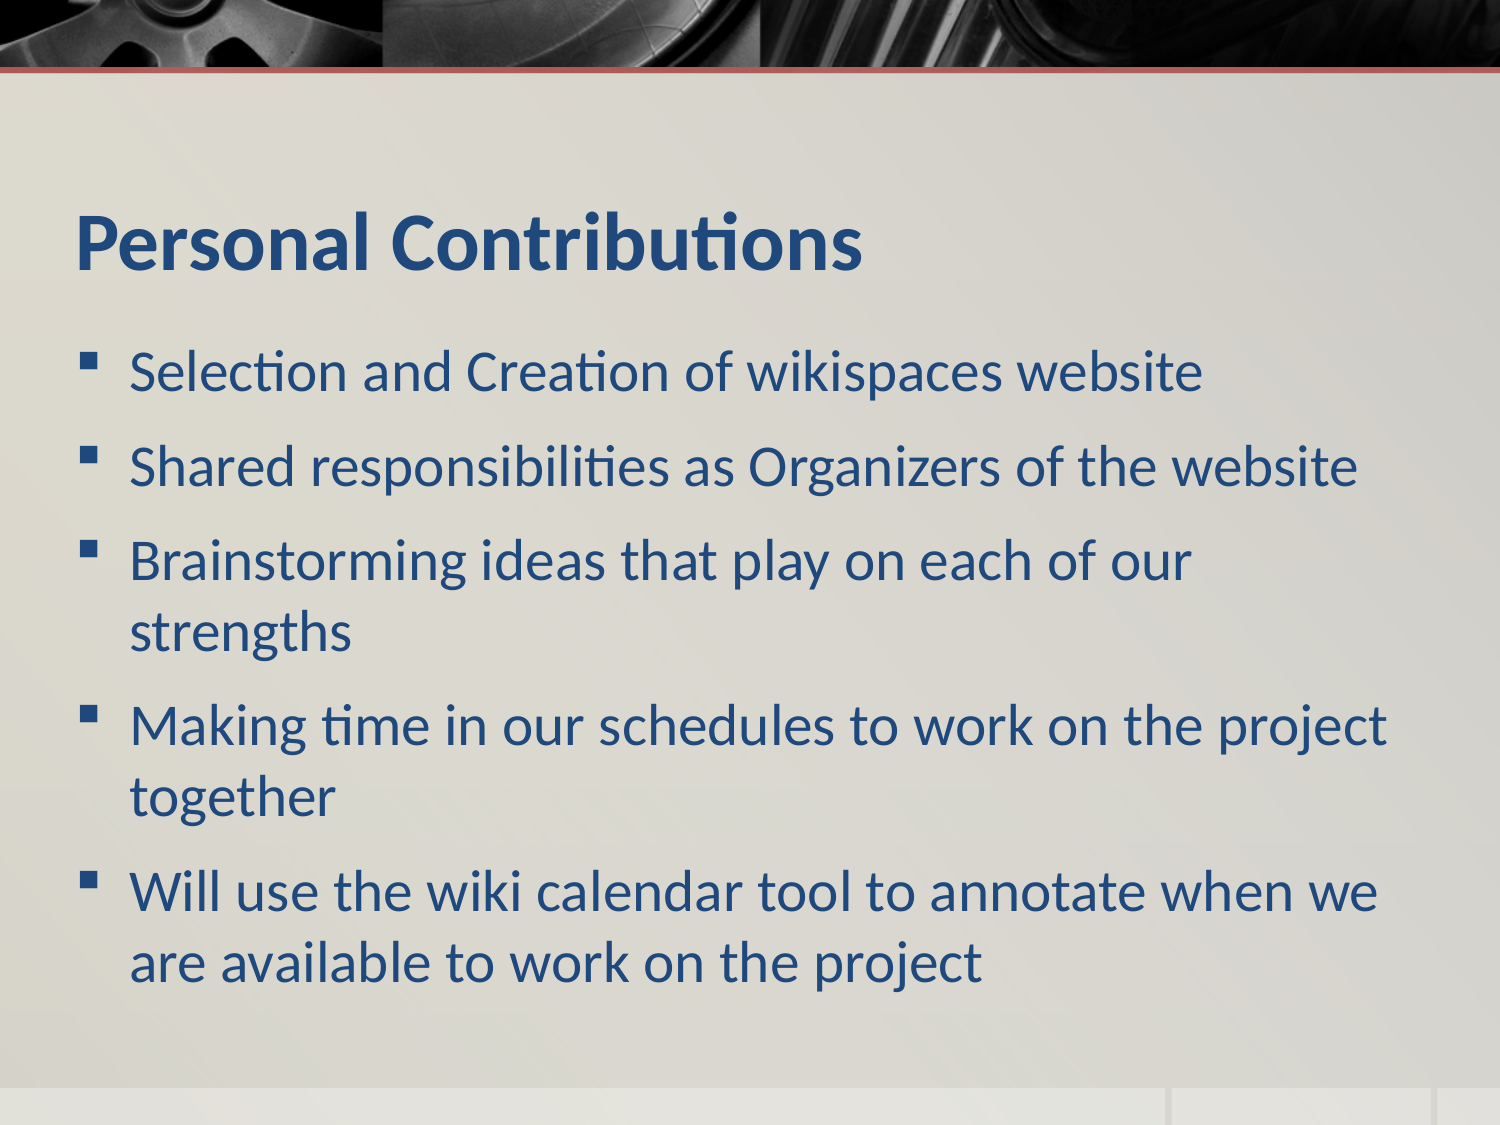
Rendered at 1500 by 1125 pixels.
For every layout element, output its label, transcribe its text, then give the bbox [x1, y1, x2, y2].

list Selection and Creation of wikispaces website Shared responsibilities as Organizers of the website Brainstorming ideas that play on each of our strengths Making time in our schedules to work on the project together Will use the wiki calendar tool to annotate when we are available to work on the project [75, 324, 1425, 1005]
title Personal Contributions [75, 162, 1425, 313]
picture [0, 0, 1500, 67]
